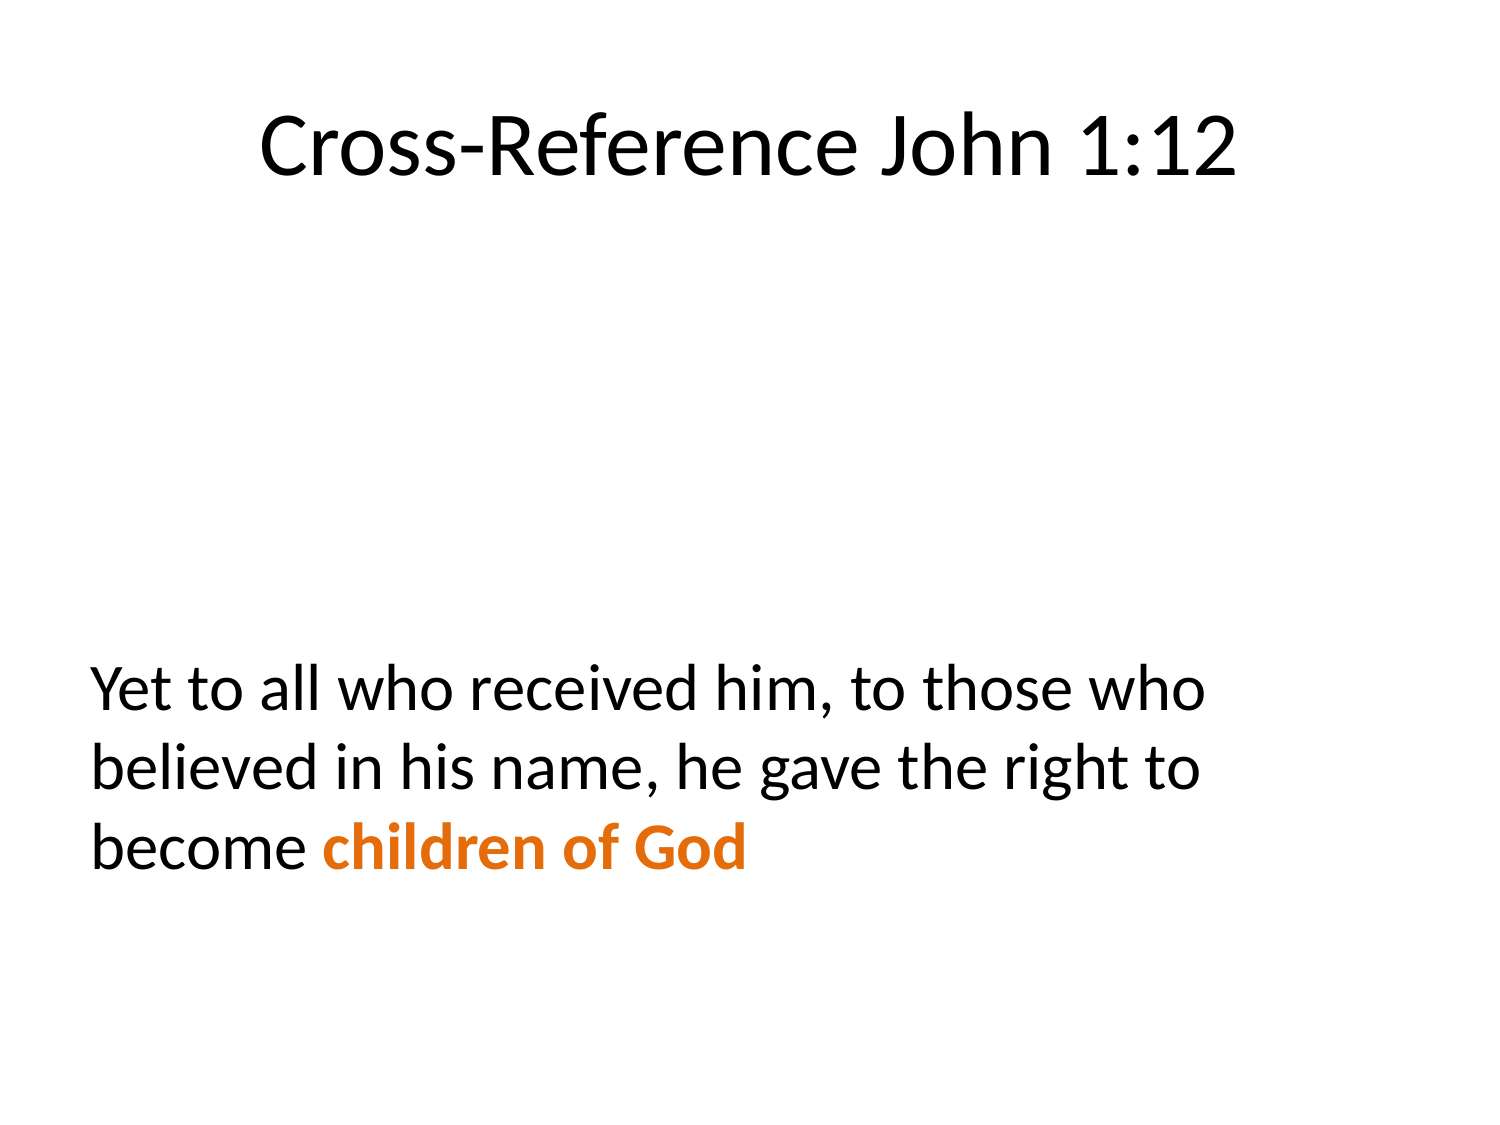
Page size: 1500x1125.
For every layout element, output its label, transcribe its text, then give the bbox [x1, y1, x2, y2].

title Cross-Reference John 1:12 [75, 45, 1425, 233]
list Yet to all who received him, to those who believed in his name, he gave the right to become children of God [75, 262, 1425, 1005]
